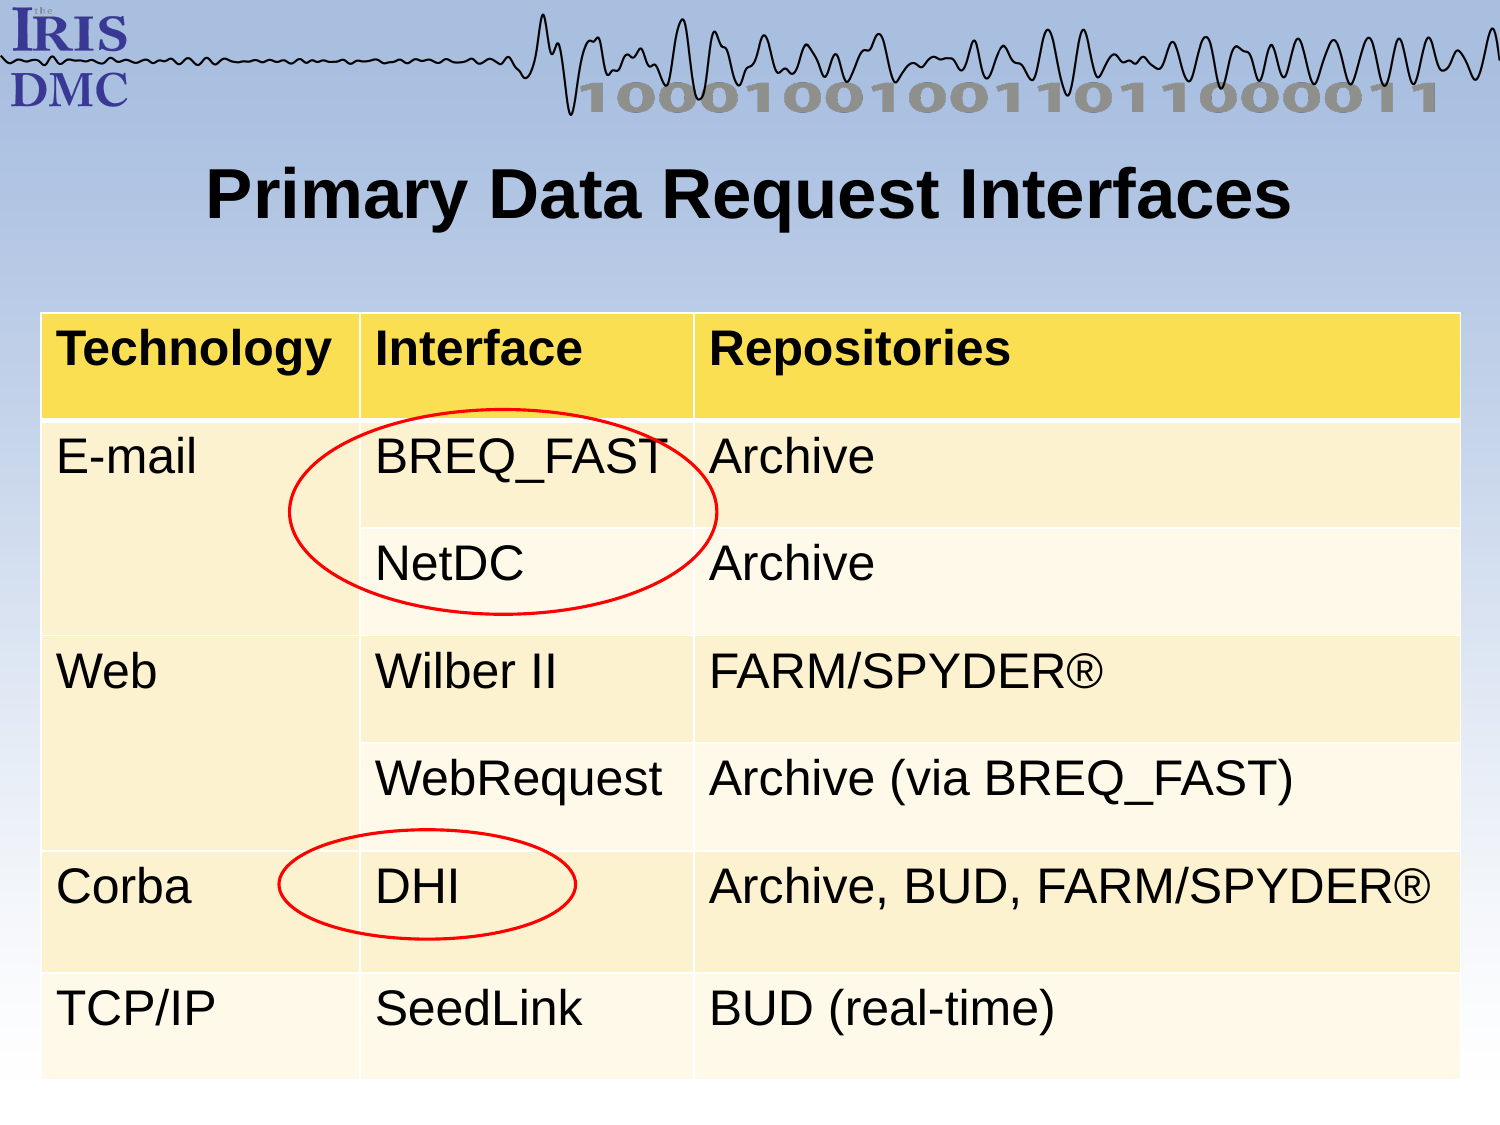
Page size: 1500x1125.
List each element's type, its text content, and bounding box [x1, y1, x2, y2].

table_cell DHI [361, 852, 693, 972]
table_header Interface [361, 314, 693, 418]
table_cell Wilber II [361, 636, 693, 742]
table_cell FARM/SPYDER® [695, 636, 1460, 742]
table_cell BREQ_FAST [361, 423, 393, 435]
table_cell TCP/IP [42, 974, 359, 1079]
table_cell BUD (real-time) [695, 974, 1460, 1079]
table_cell WebRequest [361, 744, 693, 850]
picture [0, 0, 1500, 127]
title Primary Data Request Interfaces [0, 127, 1500, 253]
table_cell Archive [695, 423, 1460, 527]
table_cell BREQ_FAST [613, 423, 693, 463]
table_cell NetDC [361, 560, 693, 635]
table_cell Archive [695, 529, 1460, 635]
picture [0, 253, 1500, 1125]
table_cell E-mail [42, 423, 359, 635]
table_cell SeedLink [361, 974, 693, 1079]
table_cell Web [42, 636, 359, 850]
table_header Technology [42, 314, 359, 418]
table_cell Archive (via BREQ_FAST) [695, 744, 1460, 850]
table_cell Archive, BUD, FARM/SPYDER® [695, 852, 1460, 972]
text_box [278, 829, 576, 940]
table_cell Corba [42, 852, 359, 972]
text_box [289, 409, 717, 615]
table_header Repositories [695, 314, 1460, 418]
